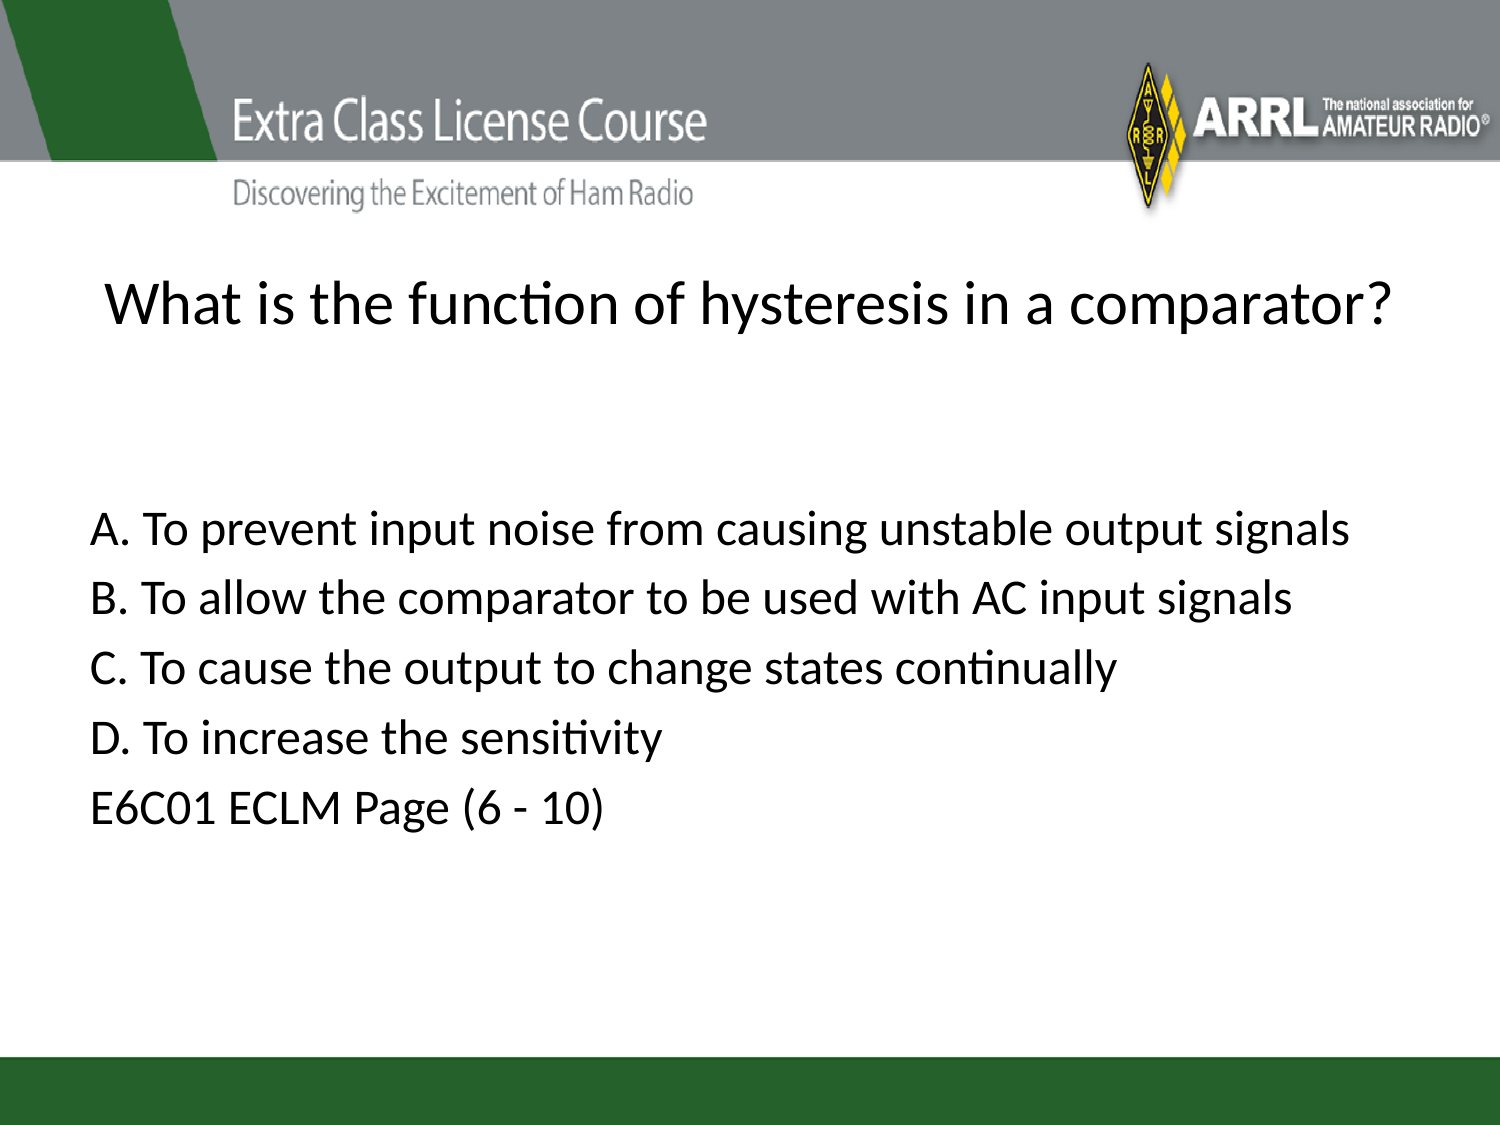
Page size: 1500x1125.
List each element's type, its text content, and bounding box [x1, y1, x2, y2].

picture [0, 0, 1500, 1125]
title What is the function of hysteresis in a comparator? [75, 254, 1425, 435]
list A. To prevent input noise from causing unstable output signals B. To allow the comparator to be used with AC input signals C. To cause the output to change states continually D. To increase the sensitivity E6C01 ECLM Page (6 - 10) [75, 487, 1425, 1005]
